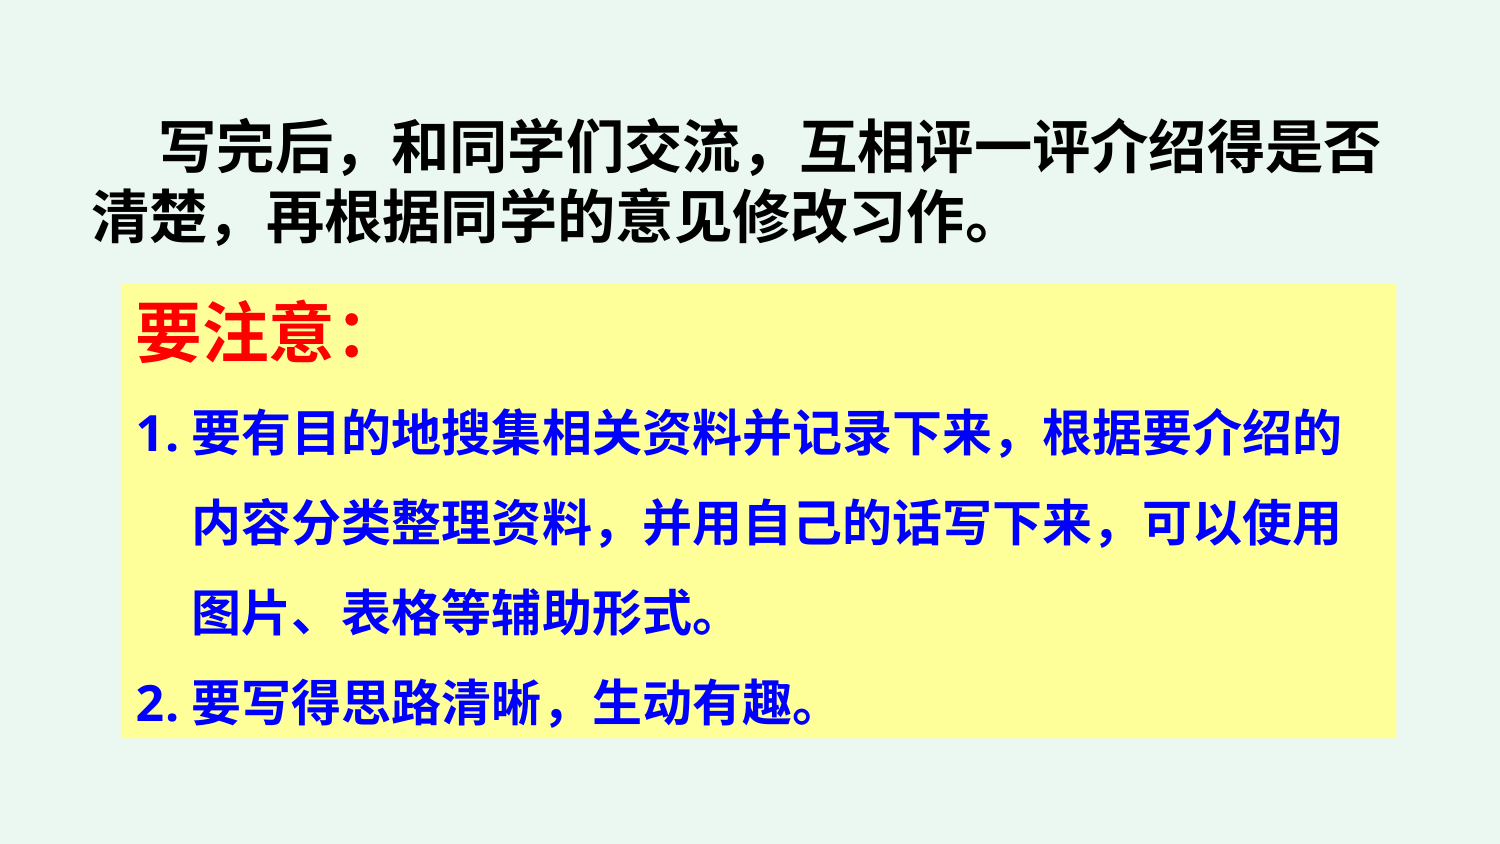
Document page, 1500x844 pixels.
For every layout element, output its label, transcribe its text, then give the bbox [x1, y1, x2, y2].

text_box 写完后，和同学们交流，互相评一评介绍得是否清楚，再根据同学的意见修改习作。 [76, 102, 1397, 258]
text_box 要注意： 要有目的地搜集相关资料并记录下来，根据要介绍的内容分类整理资料，并用自己的话写下来，可以使用图片、表格等辅助形式。 要写得思路清晰，生动有趣。 [119, 282, 1399, 740]
